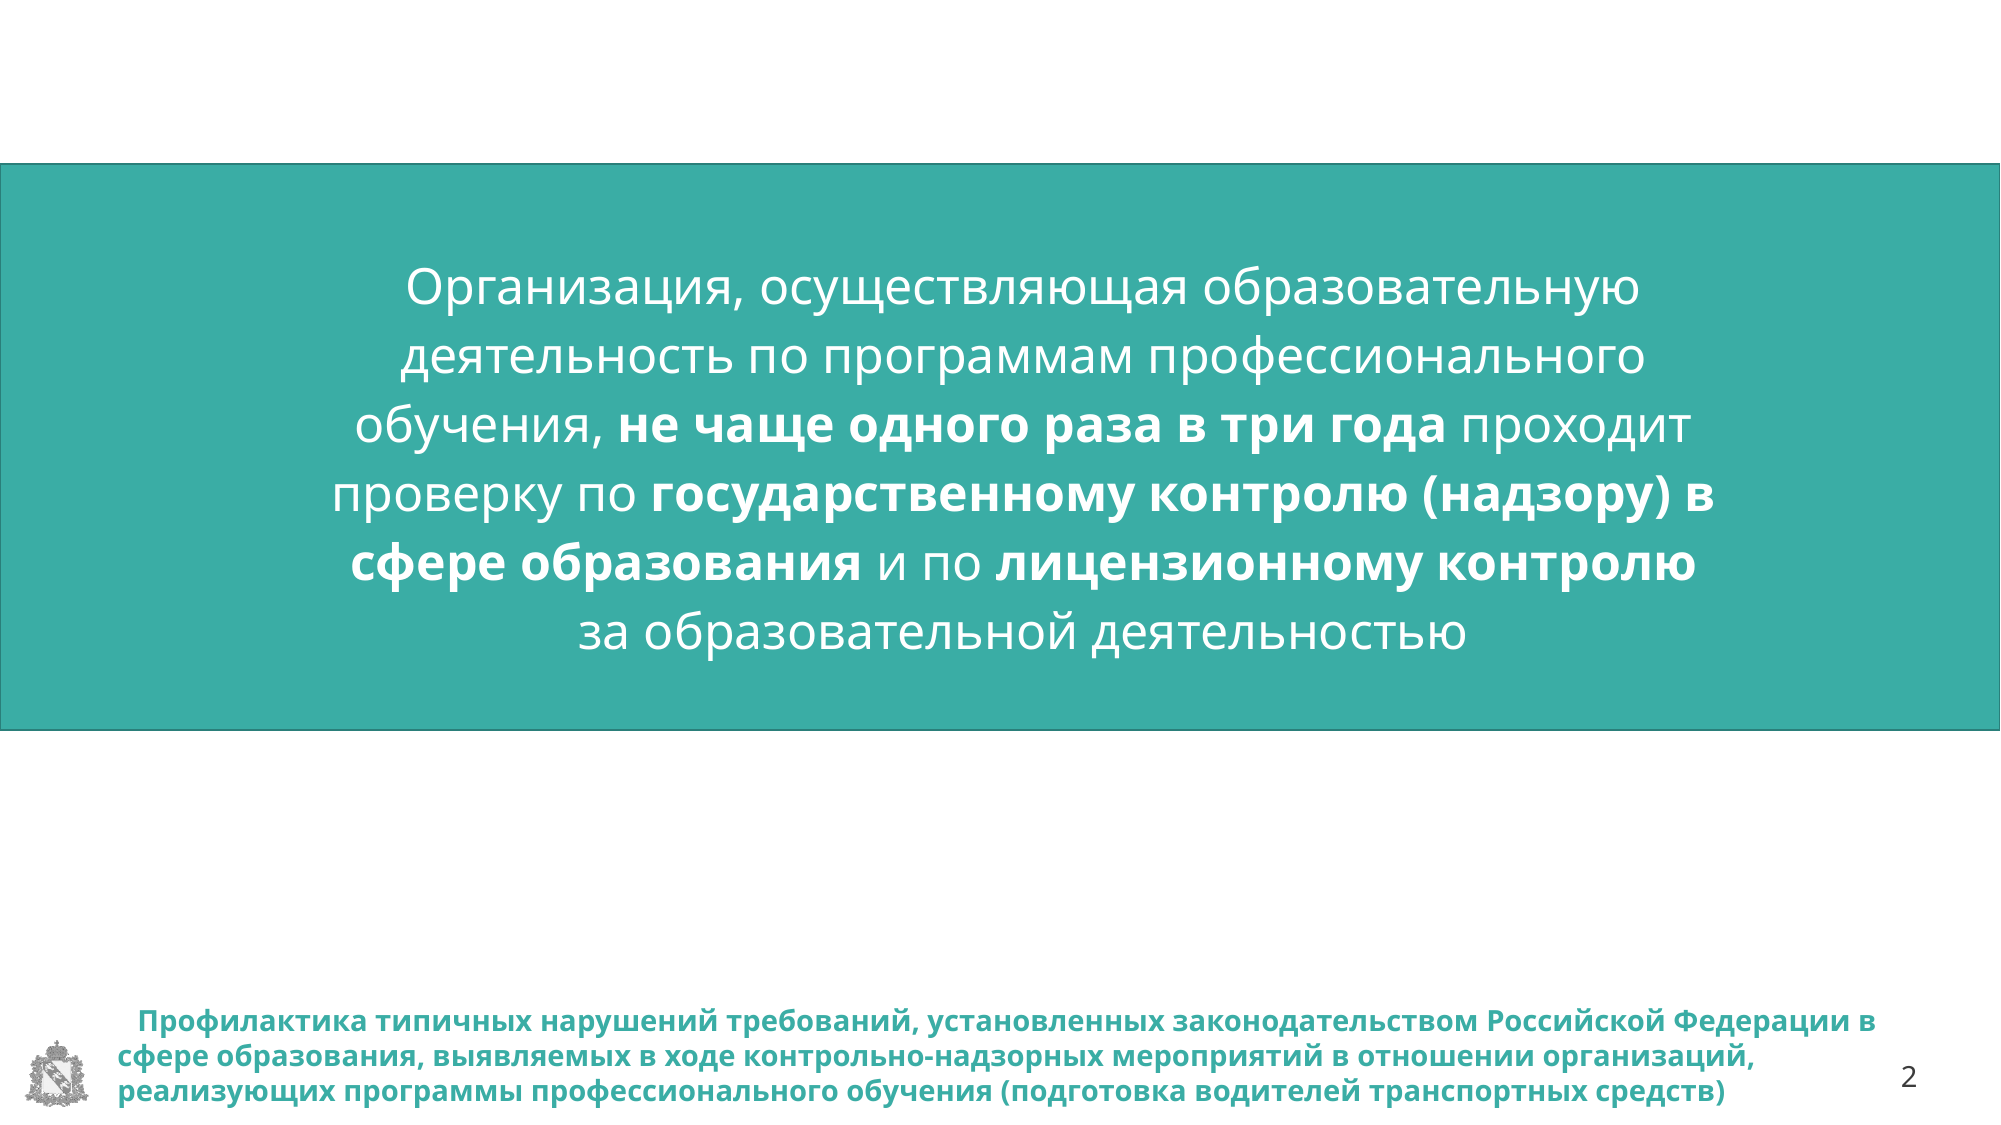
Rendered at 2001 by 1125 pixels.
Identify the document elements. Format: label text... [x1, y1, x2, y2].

text_box [0, 163, 2000, 731]
list Организация, осуществляющая образовательную деятельность по программам профессионального обучения, не чаще одного раза в три года проходит проверку по государственному контролю (надзору) в сфере образования и по лицензионному контролю за образовательной деятельностью [311, 238, 1737, 861]
